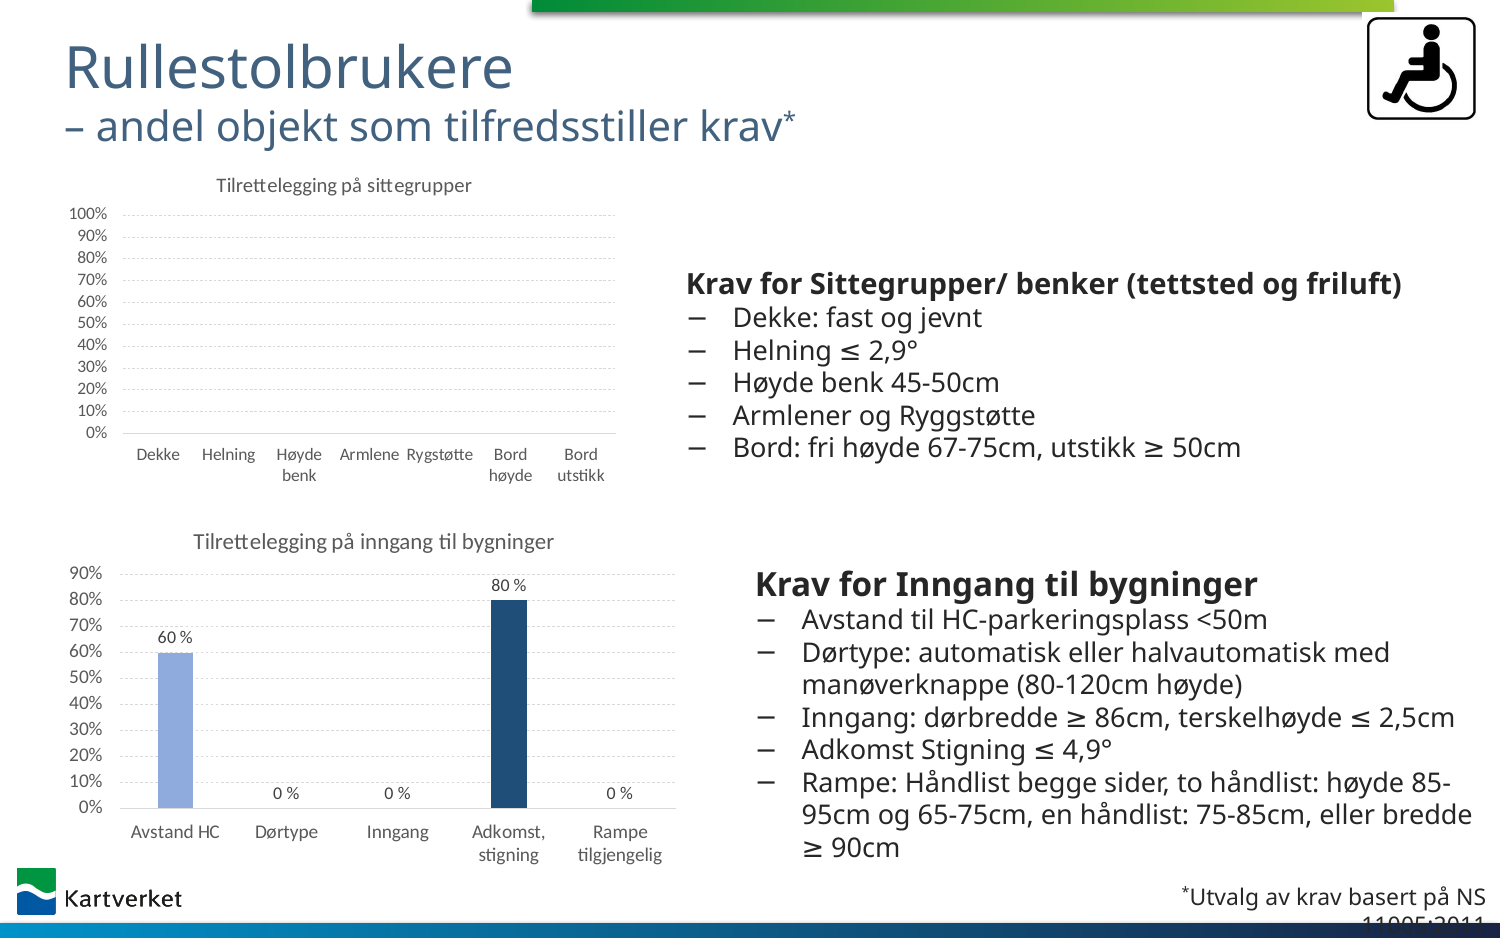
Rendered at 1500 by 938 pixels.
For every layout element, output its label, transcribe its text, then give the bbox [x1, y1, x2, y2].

picture [62, 166, 626, 492]
text_box Rullestolbrukere – andel objekt som tilfredsstiller krav* [49, 25, 1431, 158]
text_box *Utvalg av krav basert på NS 11005:2011 [1068, 873, 1500, 938]
picture [62, 520, 687, 874]
text_box Krav for Sittegrupper/ benker (tettsted og friluft) Dekke: fast og jevnt Helning ≤ 2,9° Høyde benk 45-50cm Armlener og Ryggstøtte Bord: fri høyde 67-75cm, utstikk ≥ 50cm [670, 258, 1418, 471]
text_box Krav for Inngang til bygninger Avstand til HC-parkeringsplass <50m Dørtype: automatisk eller halvautomatisk med manøverknappe (80-120cm høyde) Inngang: dørbredde ≥ 86cm, terskelhøyde ≤ 2,5cm Adkomst Stigning ≤ 4,9° Rampe: Håndlist begge sider, to håndlist: høyde 85-95cm og 65-75cm, en håndlist: 75-85cm, eller bredde ≥ 90cm [740, 555, 1491, 870]
picture [1362, 12, 1481, 126]
